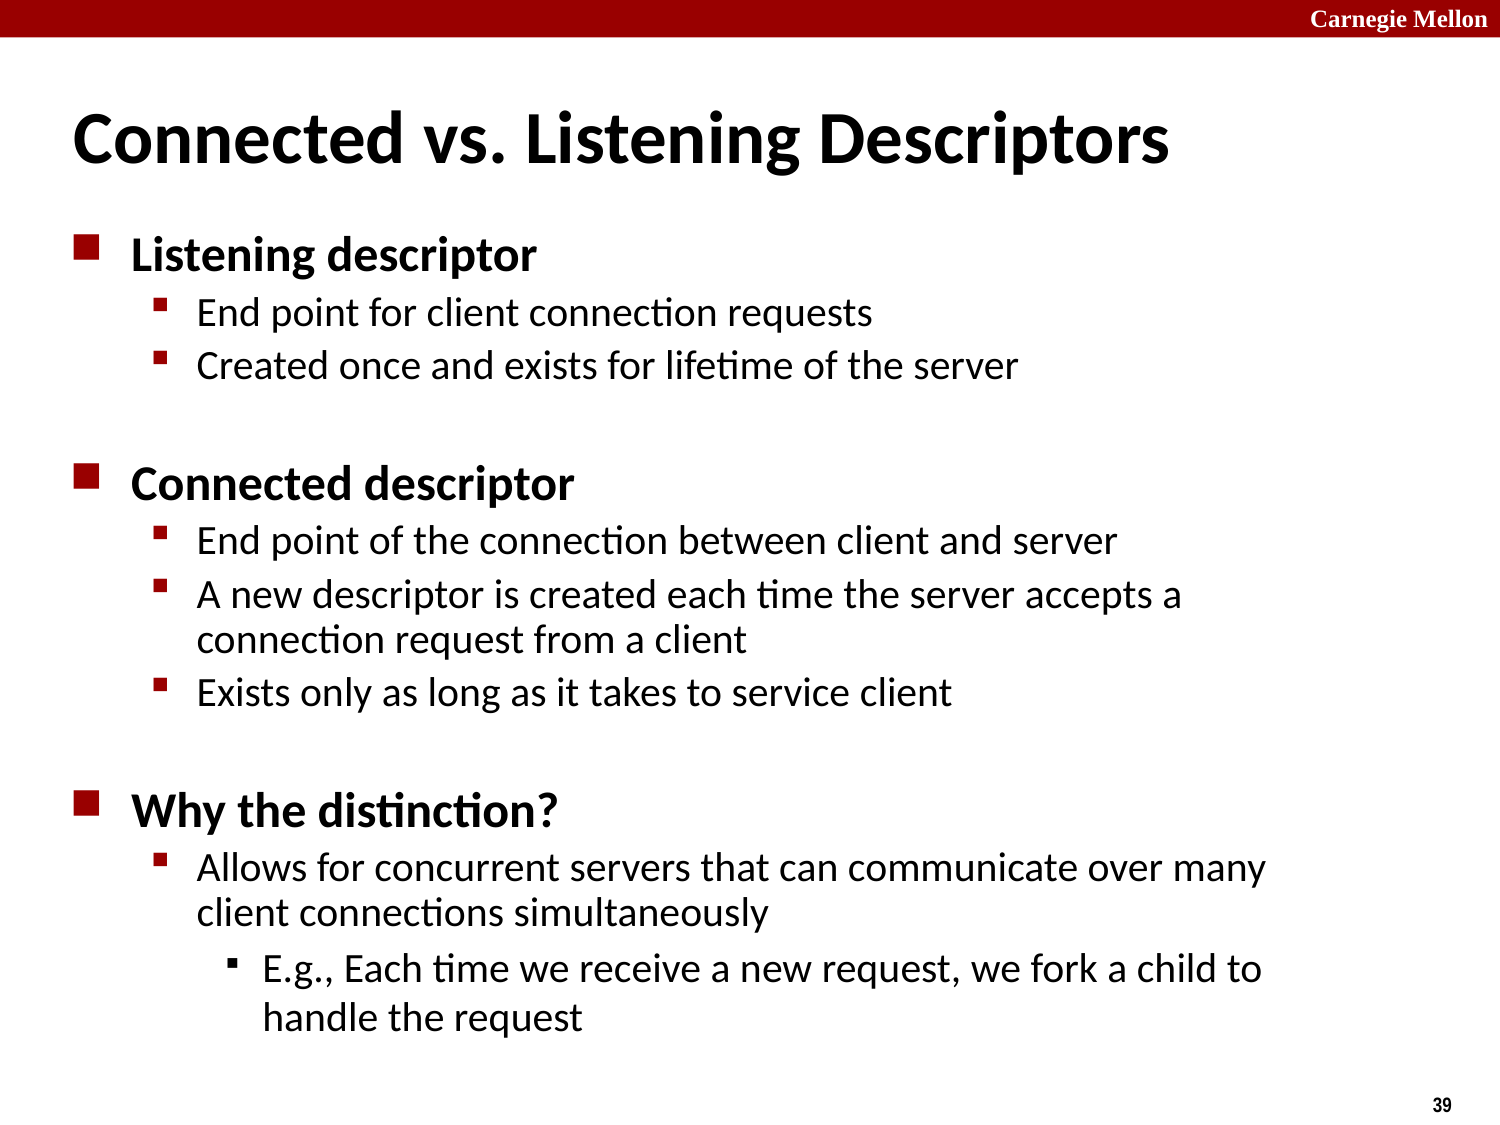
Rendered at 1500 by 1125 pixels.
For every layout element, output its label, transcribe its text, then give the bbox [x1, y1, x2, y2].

title Connected vs. Listening Descriptors [58, 71, 1305, 197]
list Listening descriptor End point for client connection requests Created once and exists for lifetime of the server Connected descriptor End point of the connection between client and server A new descriptor is created each time the server accepts a connection request from a client Exists only as long as it takes to service client Why the distinction? Allows for concurrent servers that can communicate over many client connections simultaneously E.g., Each time we receive a new request, we fork a child to handle the request [59, 223, 1356, 1040]
